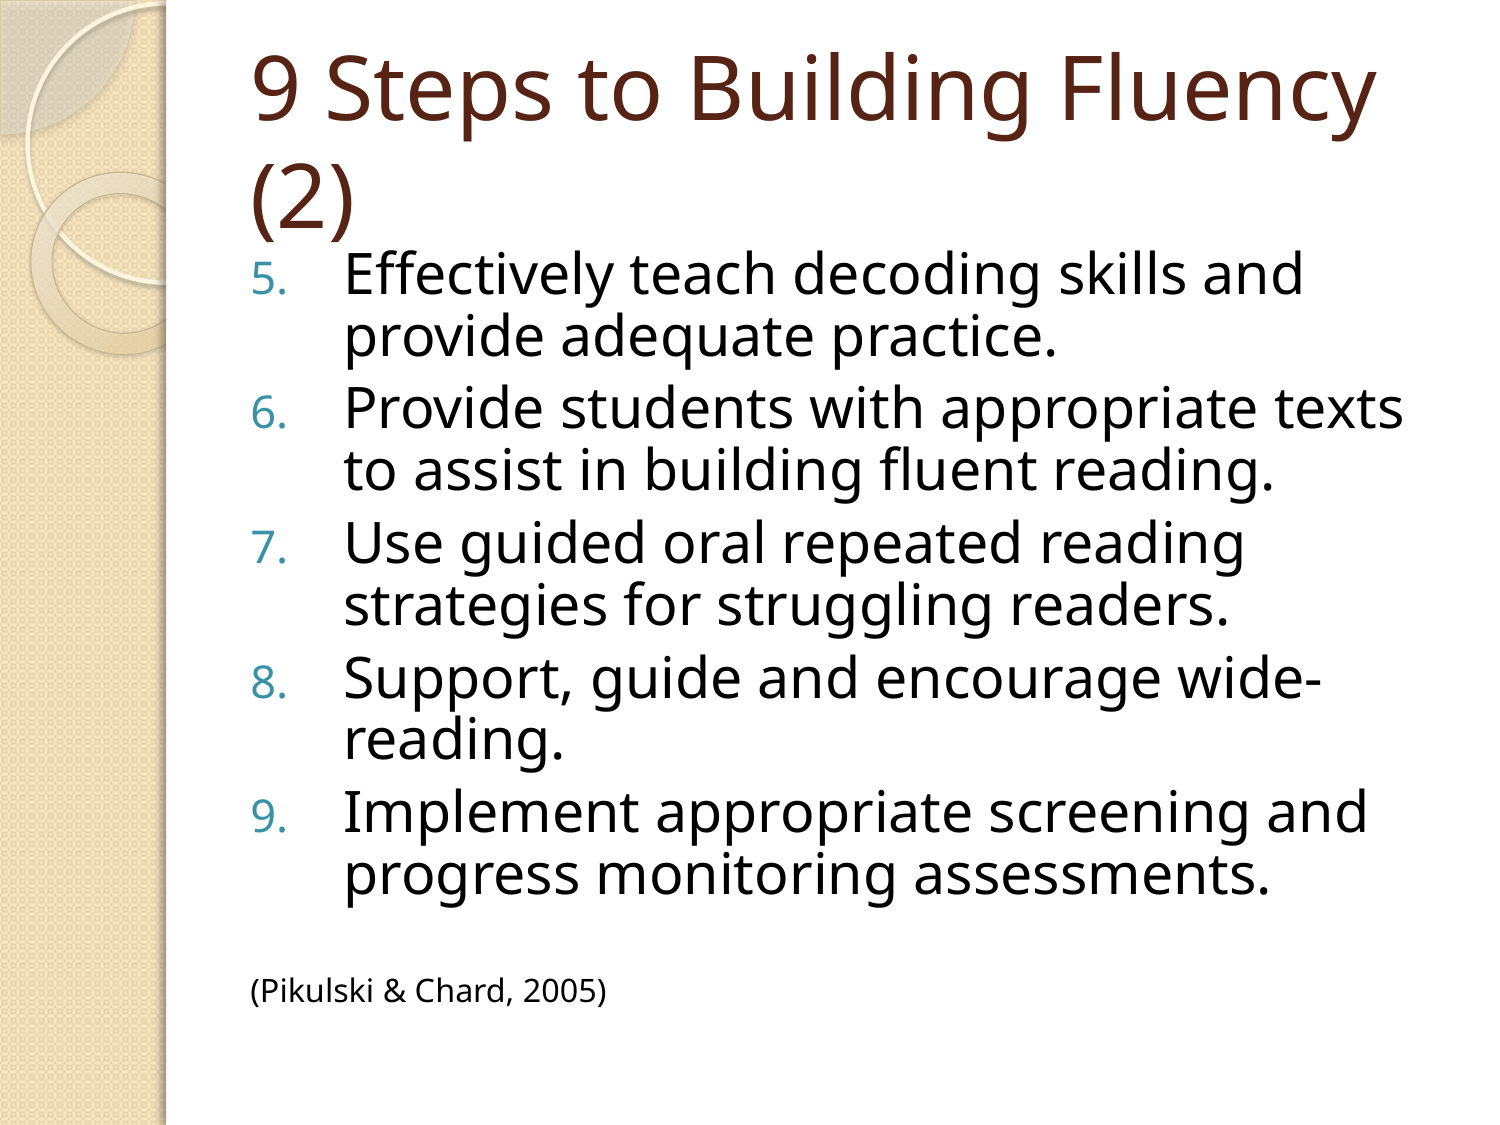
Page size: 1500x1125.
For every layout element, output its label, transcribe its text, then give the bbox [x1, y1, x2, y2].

title 9 Steps to Building Fluency (2) [235, 45, 1466, 233]
list Effectively teach decoding skills and provide adequate practice. Provide students with appropriate texts to assist in building fluent reading. Use guided oral repeated reading strategies for struggling readers. Support, guide and encourage wide-reading. Implement appropriate screening and progress monitoring assessments. (Pikulski & Chard, 2005) [235, 237, 1466, 1026]
